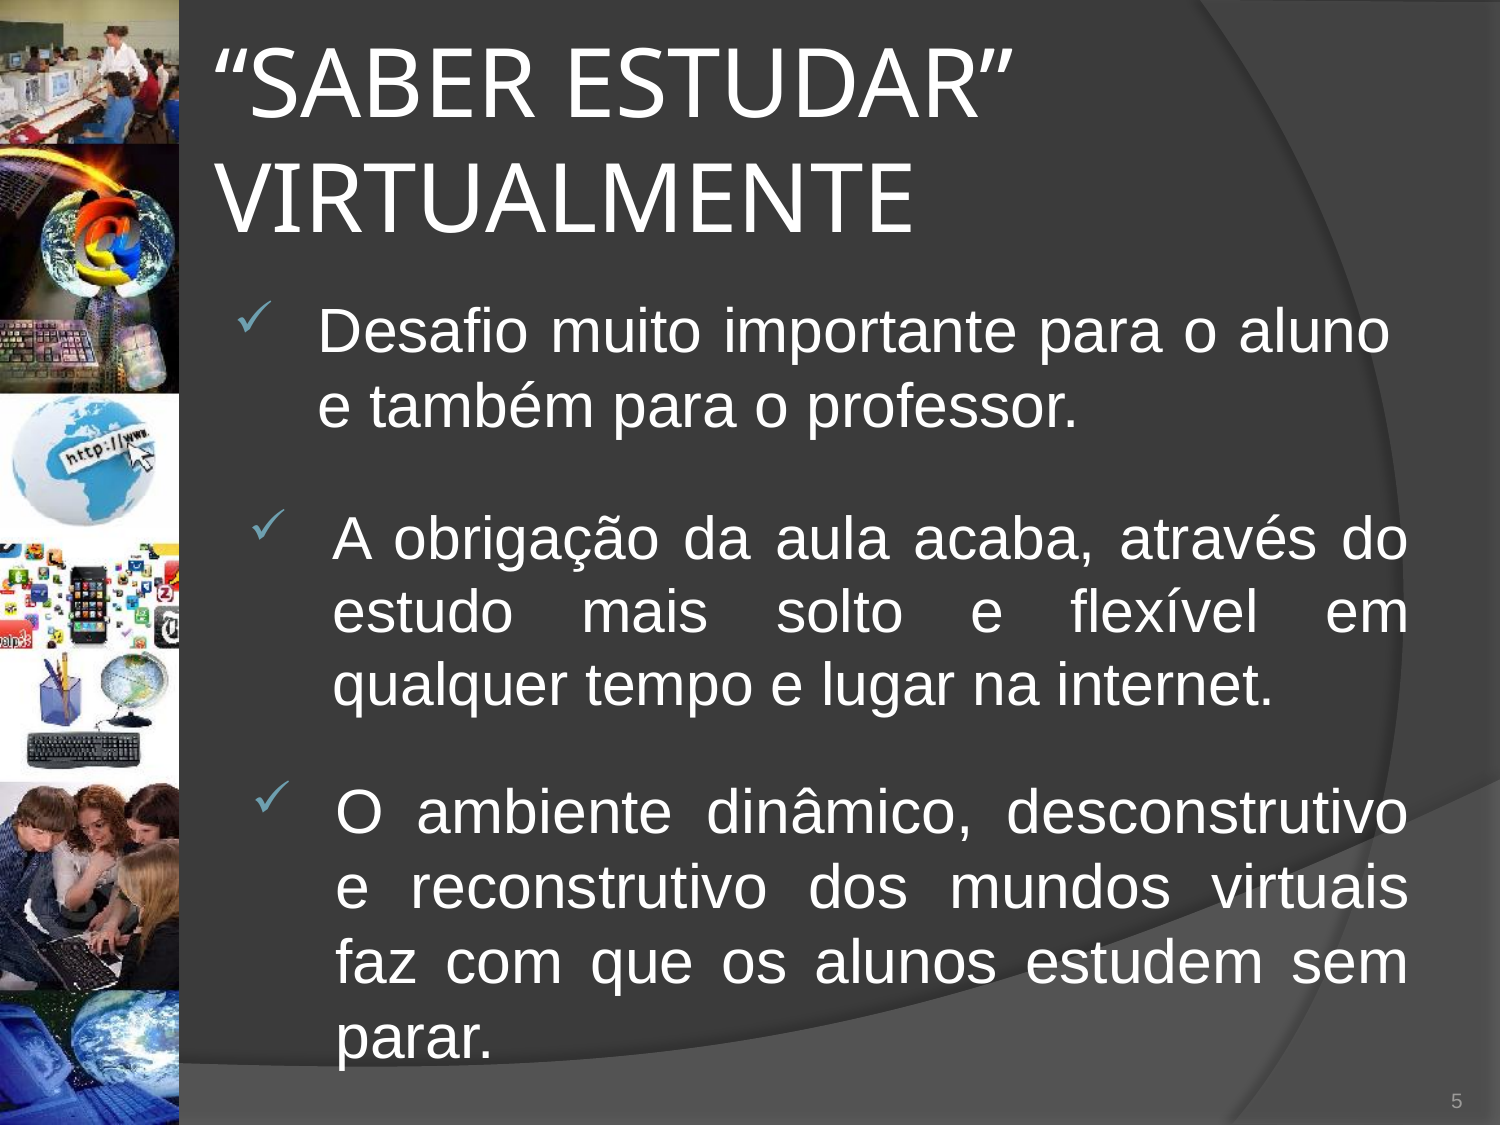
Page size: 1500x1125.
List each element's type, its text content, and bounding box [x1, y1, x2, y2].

text_box O ambiente dinâmico, desconstrutivo e reconstrutivo dos mundos virtuais faz com que os alunos estudem sem parar. [230, 763, 1426, 998]
picture [0, 0, 179, 1125]
text_box A obrigação da aula acaba, através do estudo mais solto e flexível em qualquer tempo e lugar na internet. [230, 491, 1426, 726]
title “SABER ESTUDAR” VIRTUALMENTE [206, 42, 1432, 231]
text_box Desafio muito importante para o aluno e também para o professor. [212, 282, 1408, 517]
slide_number 5 [1337, 1053, 1463, 1114]
